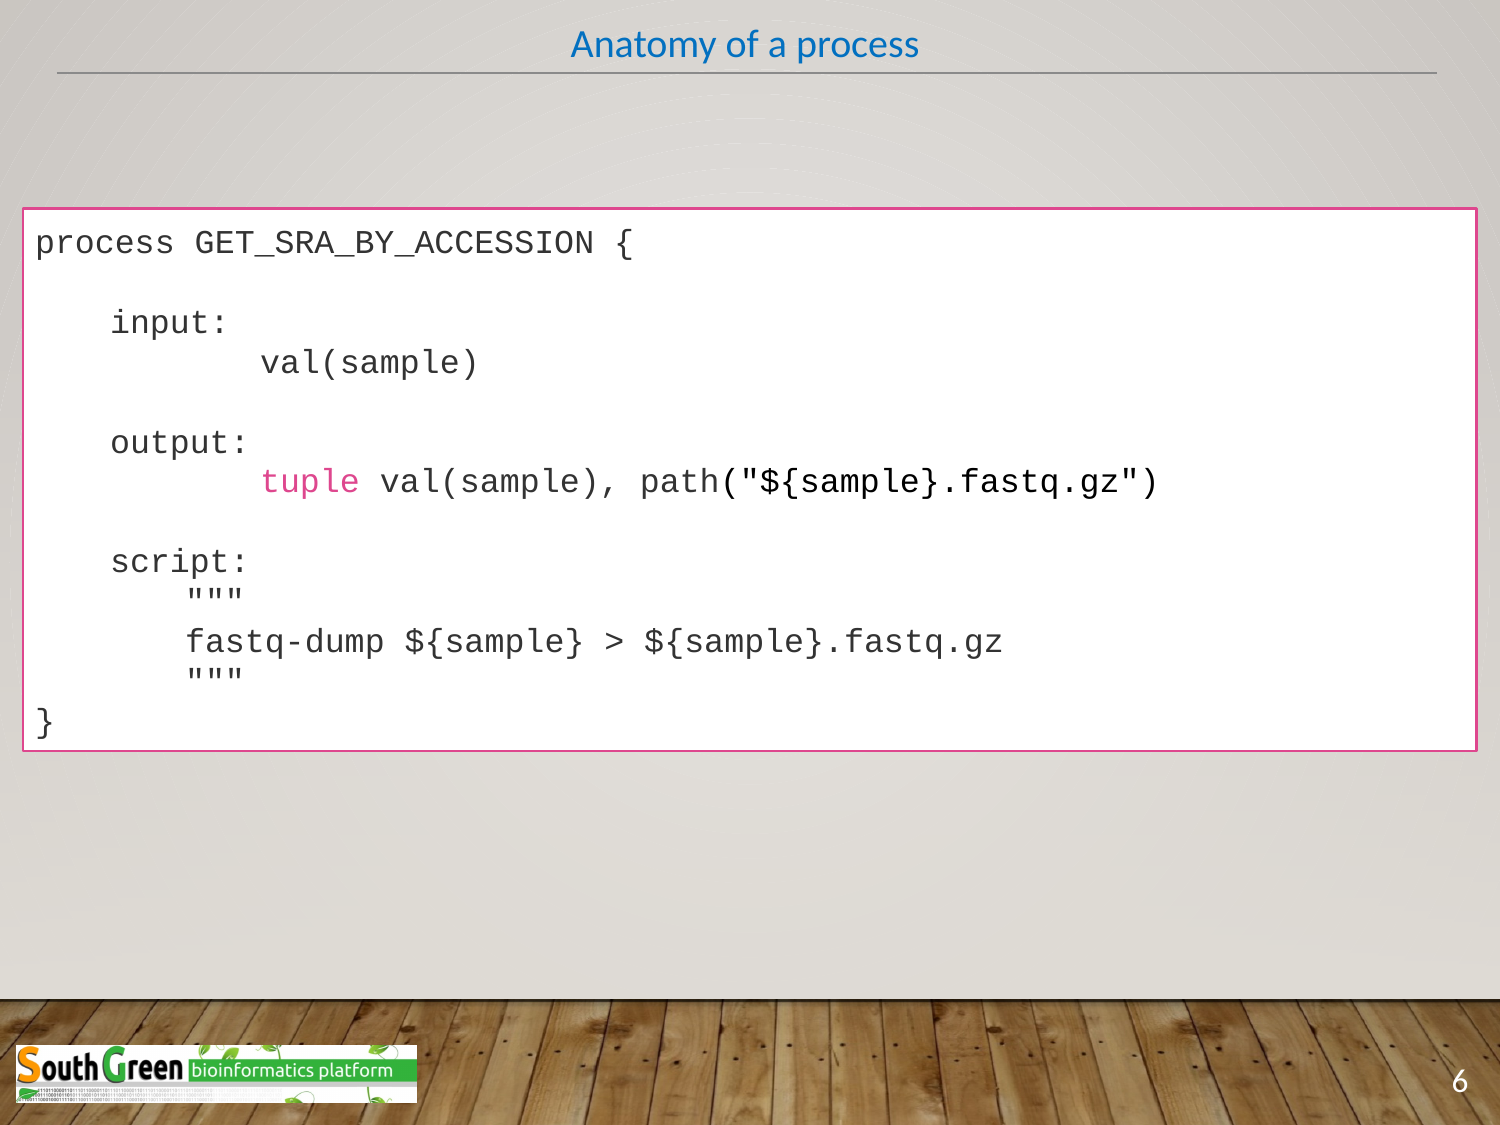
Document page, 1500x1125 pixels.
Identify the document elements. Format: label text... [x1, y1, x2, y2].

slide_number 6 [1369, 1051, 1484, 1105]
list Anatomy of a process [0, 0, 1500, 73]
picture [0, 999, 1500, 1125]
text_box process GET_SRA_BY_ACCESSION { input: val(sample) output: tuple val(sample), path("${sample}.fastq.gz") script: """ fastq-dump ${sample} > ${sample}.fastq.gz """ } [22, 207, 1478, 752]
